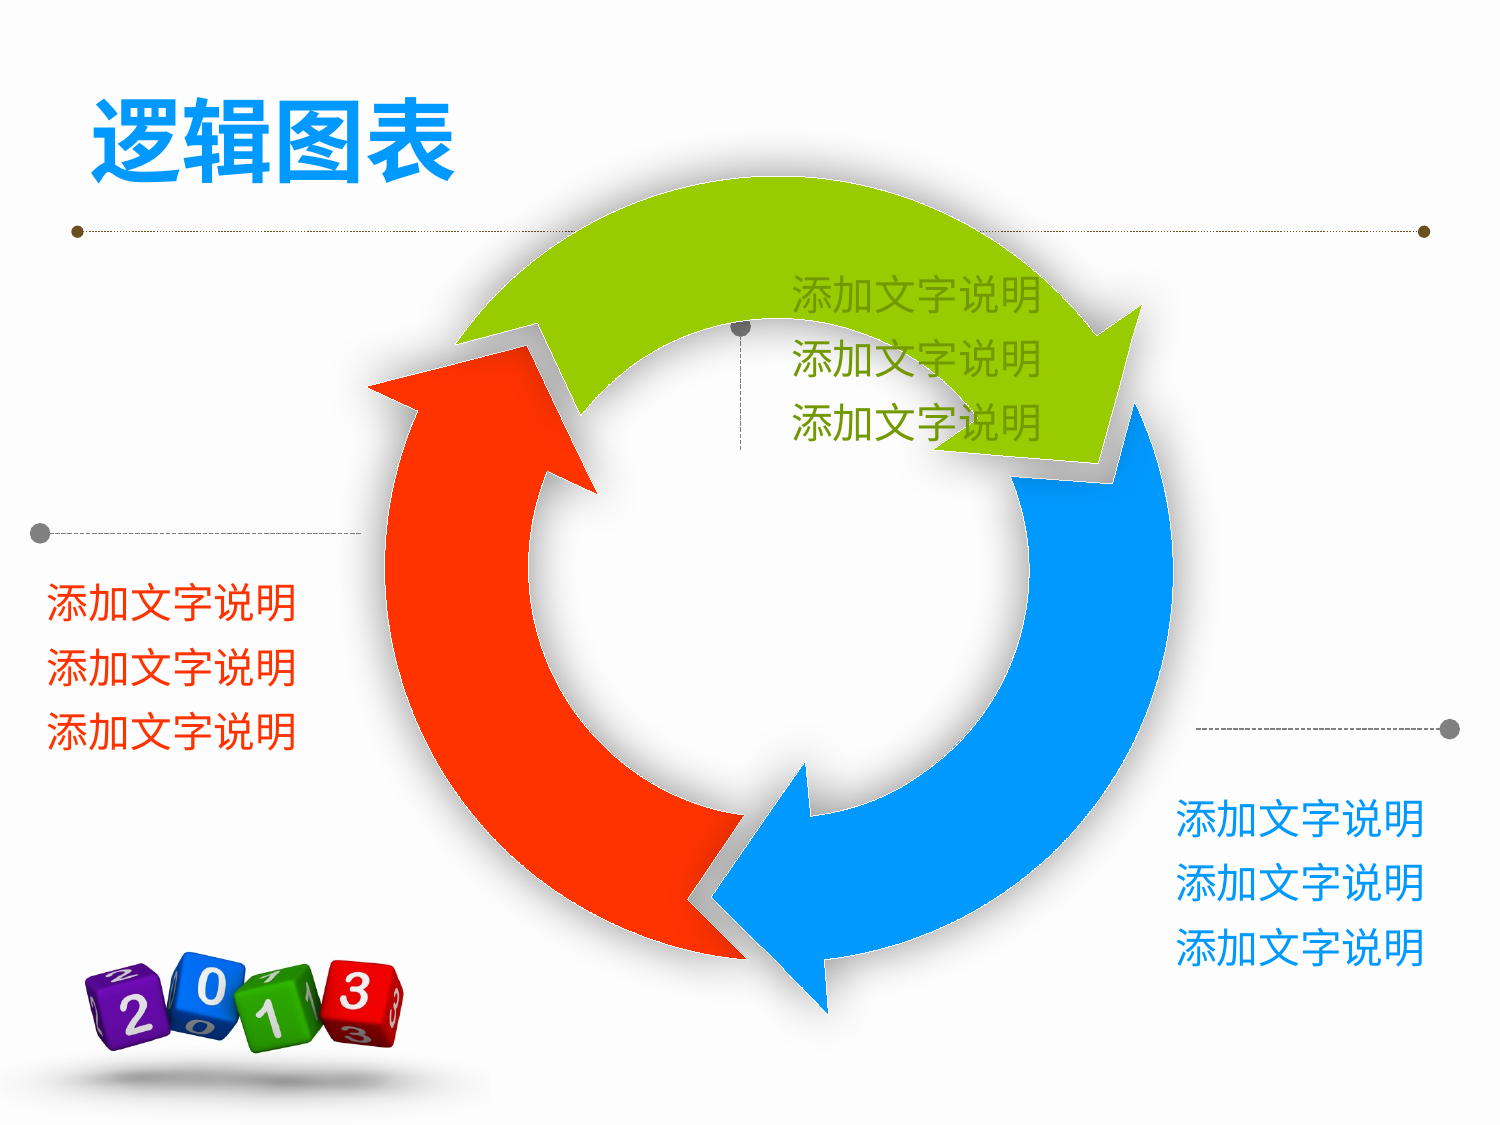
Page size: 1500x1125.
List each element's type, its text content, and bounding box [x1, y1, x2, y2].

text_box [360, 132, 1147, 980]
title 逻辑图表 [75, 45, 1425, 233]
text_box 添加文字说明 添加文字说明 添加文字说明 [1151, 779, 1450, 980]
text_box 添加文字说明 添加文字说明 添加文字说明 [29, 563, 333, 764]
picture [0, 931, 491, 1125]
